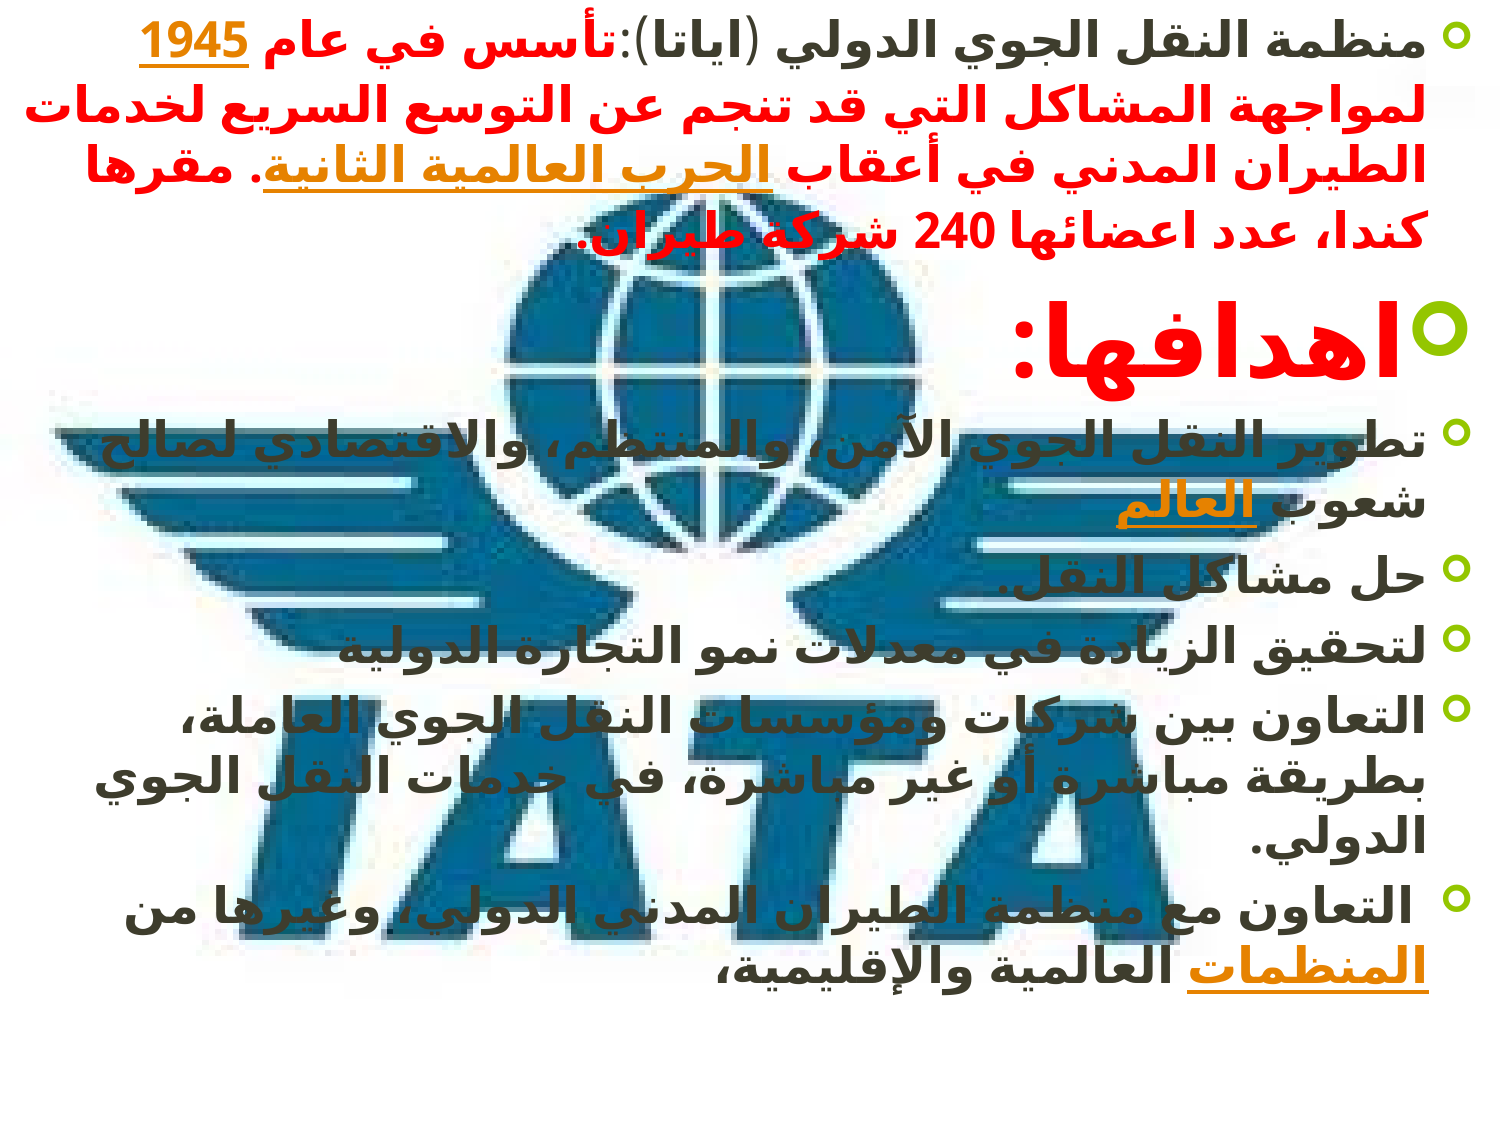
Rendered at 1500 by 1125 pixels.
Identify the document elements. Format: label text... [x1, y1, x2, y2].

list منظمة النقل الجوي الدولي (اياتا):تأسس في عام 1945 لمواجهة المشاكل التي قد تنجم عن التوسع السريع لخدمات الطيران المدني في أعقاب الحرب العالمية الثانية. مقرها كندا، عدد اعضائها 240 شركة طيران. اهدافها: تطوير النقل الجوي الآمن، والمنتظم، والاقتصادي لصالح شعوب العالم حل مشاكل النقل. لتحقيق الزيادة في معدلات نمو التجارة الدولية التعاون بين شركات ومؤسسات النقل الجوي العاملة، بطريقة مباشرة أو غير مباشرة، في خدمات النقل الجوي الدولي. التعاون مع منظمة الطيران المدني الدولي، وغيرها من المنظمات العالمية والإقليمية، [0, 0, 1500, 1125]
